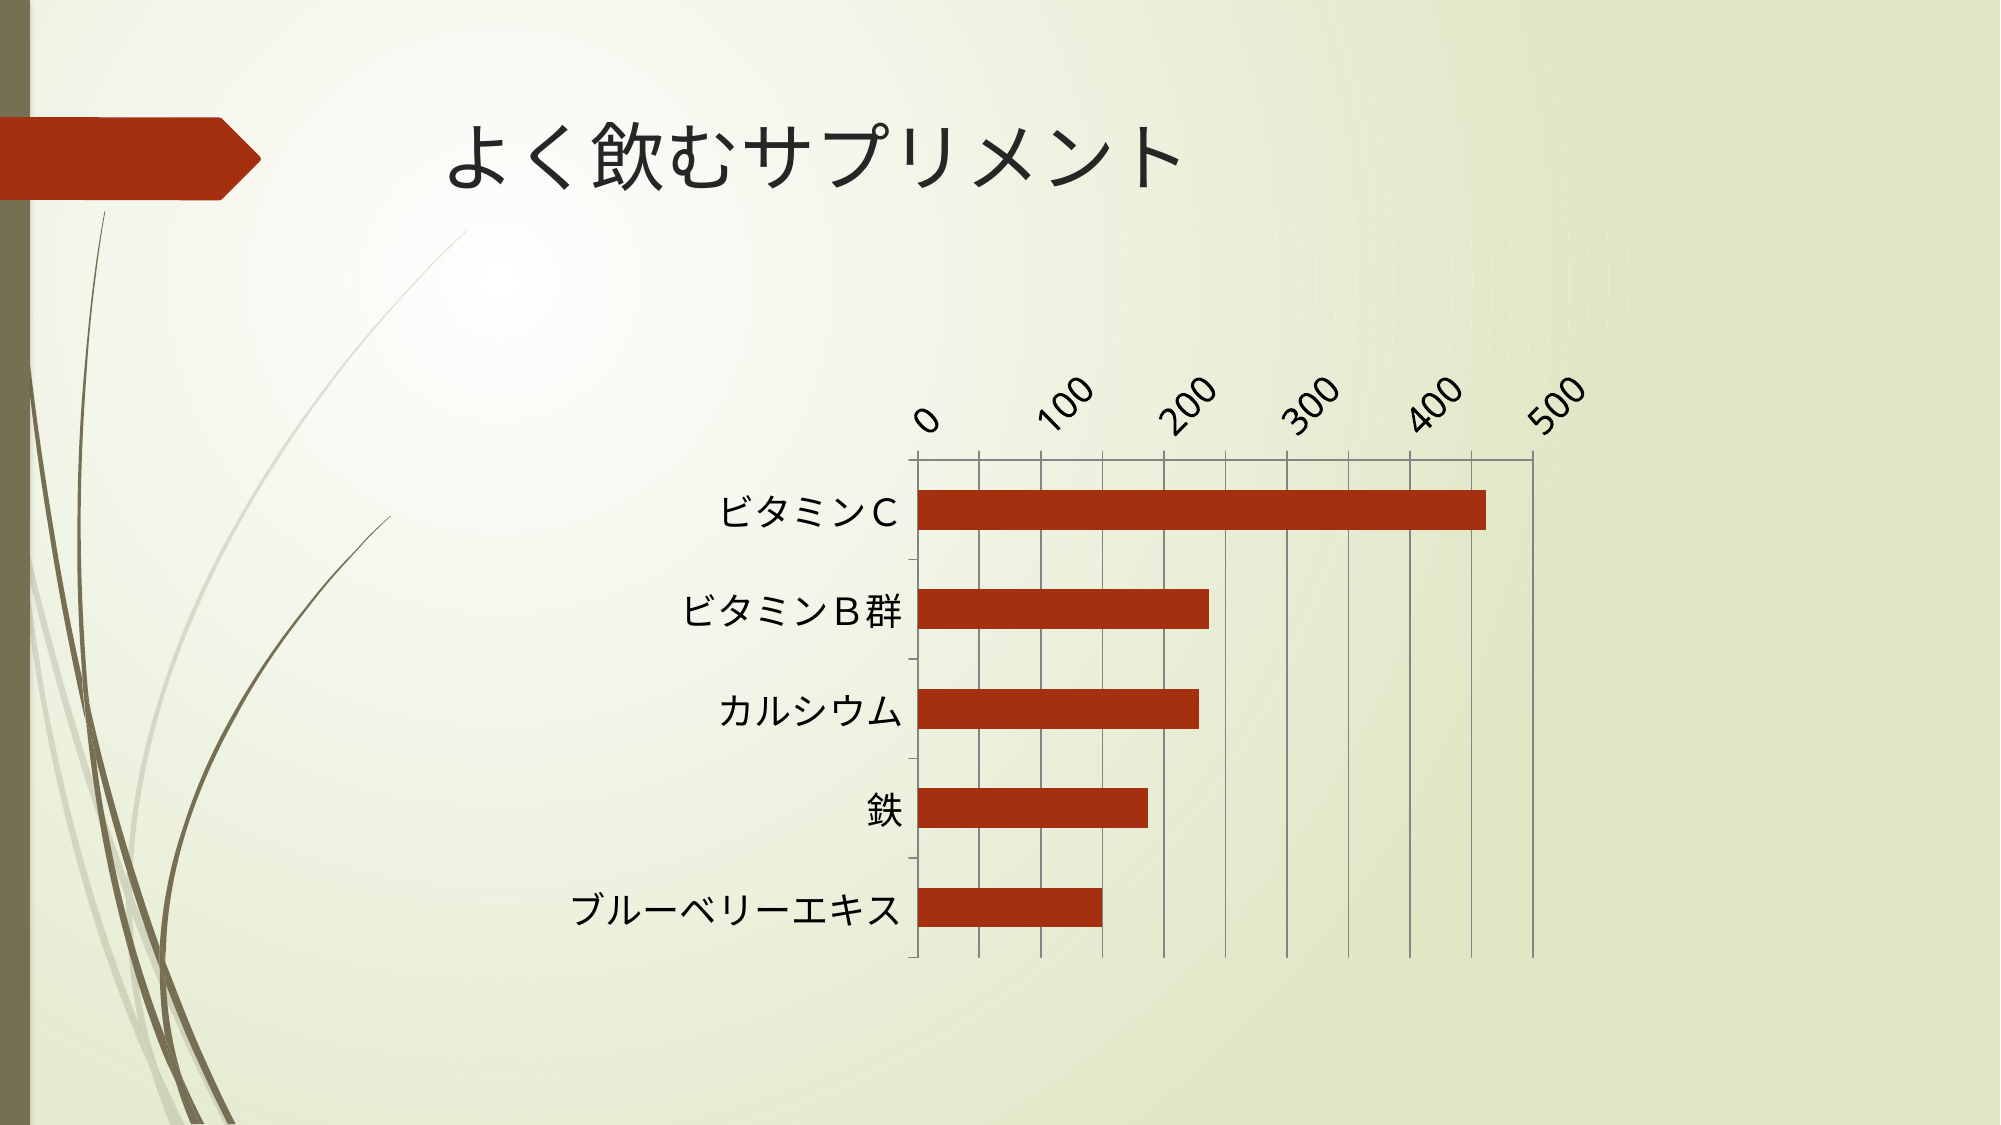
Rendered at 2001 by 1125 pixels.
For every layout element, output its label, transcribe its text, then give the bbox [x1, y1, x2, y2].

chart [568, 349, 1651, 971]
title よく飲むサプリメント [425, 102, 1888, 313]
